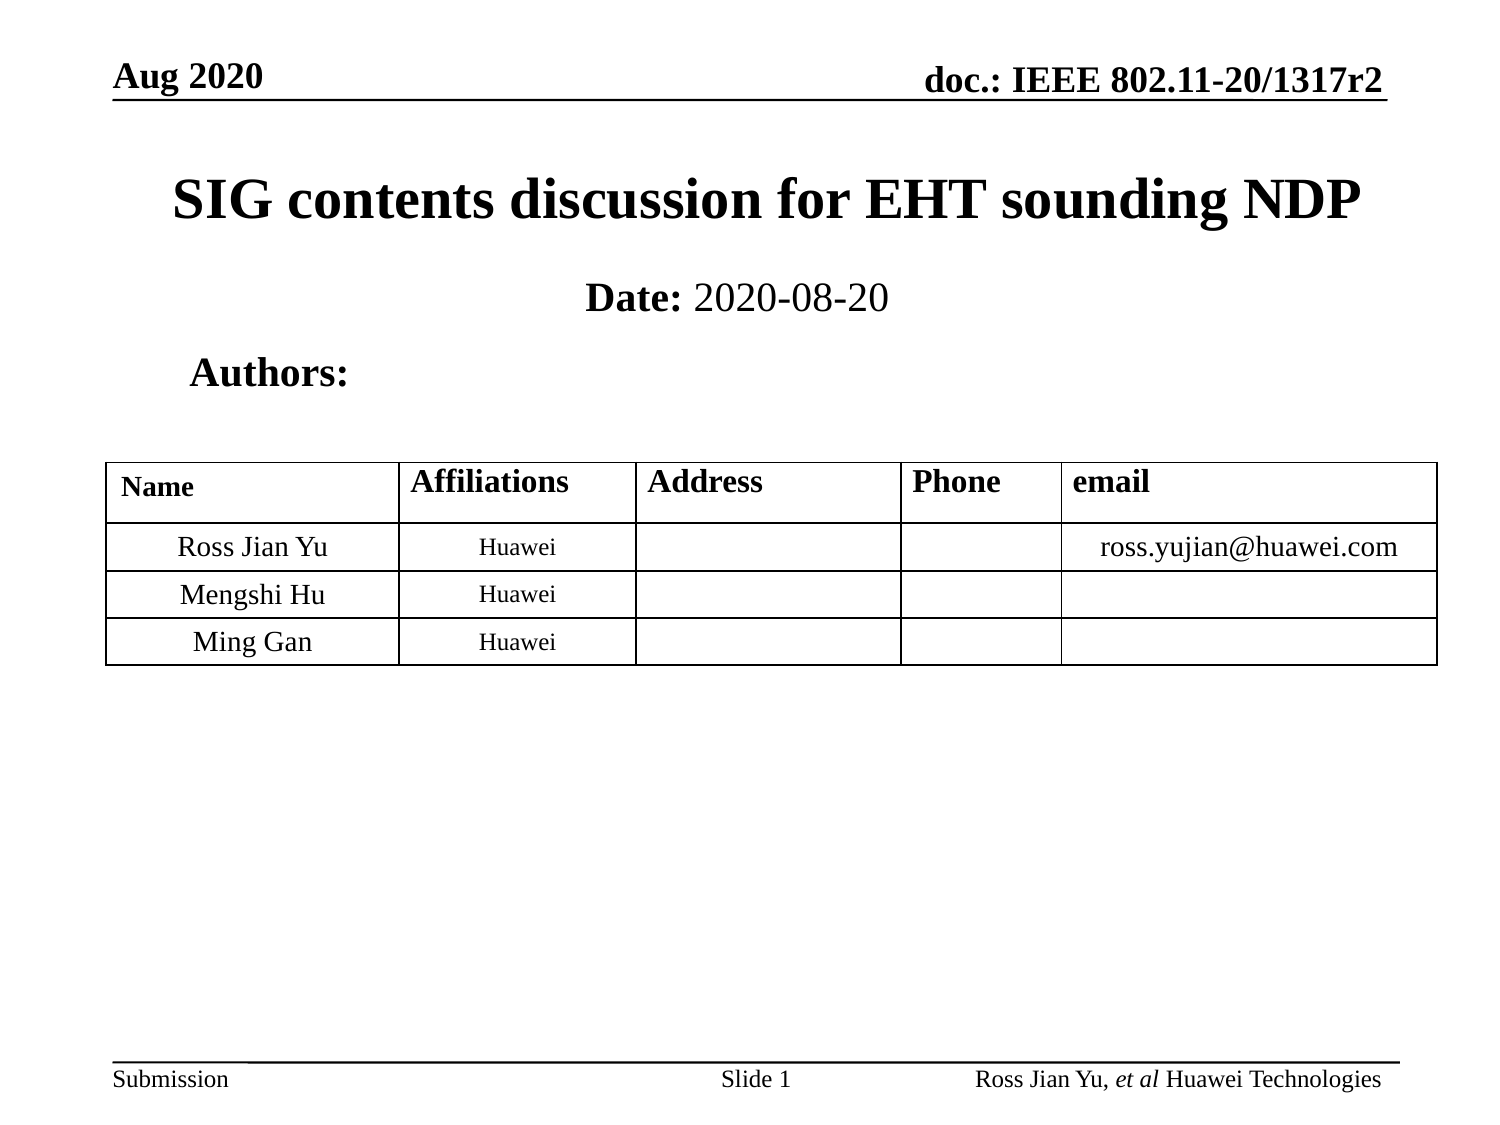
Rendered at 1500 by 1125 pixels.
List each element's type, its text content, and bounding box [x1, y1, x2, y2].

table_cell Ross Jian Yu [107, 524, 398, 570]
table_header email [1062, 463, 1436, 522]
table_cell [902, 572, 1061, 617]
table_cell Mengshi Hu [107, 572, 398, 617]
table_header Name [107, 463, 398, 522]
table_cell [902, 524, 1061, 570]
title SIG contents discussion for EHT sounding NDP [27, 124, 1500, 251]
table_cell [637, 572, 900, 617]
list Date: 2020-08-20 [99, 262, 1376, 326]
table_header Phone [902, 463, 1061, 522]
table_cell Huawei [400, 619, 635, 664]
text_box Authors: [174, 337, 412, 400]
table_cell [1062, 572, 1436, 617]
table_cell ross.yujian@huawei.com [1062, 524, 1436, 570]
slide_number Slide 1 [712, 1061, 800, 1093]
table_cell Ming Gan [107, 619, 398, 664]
table_cell [637, 619, 900, 664]
table_cell [637, 524, 900, 570]
table_cell [1062, 619, 1436, 664]
table_cell Huawei [400, 572, 635, 617]
table_cell [902, 619, 1061, 664]
table_header Affiliations [400, 463, 635, 522]
table_cell Huawei [400, 524, 635, 570]
table_header Address [637, 463, 900, 522]
